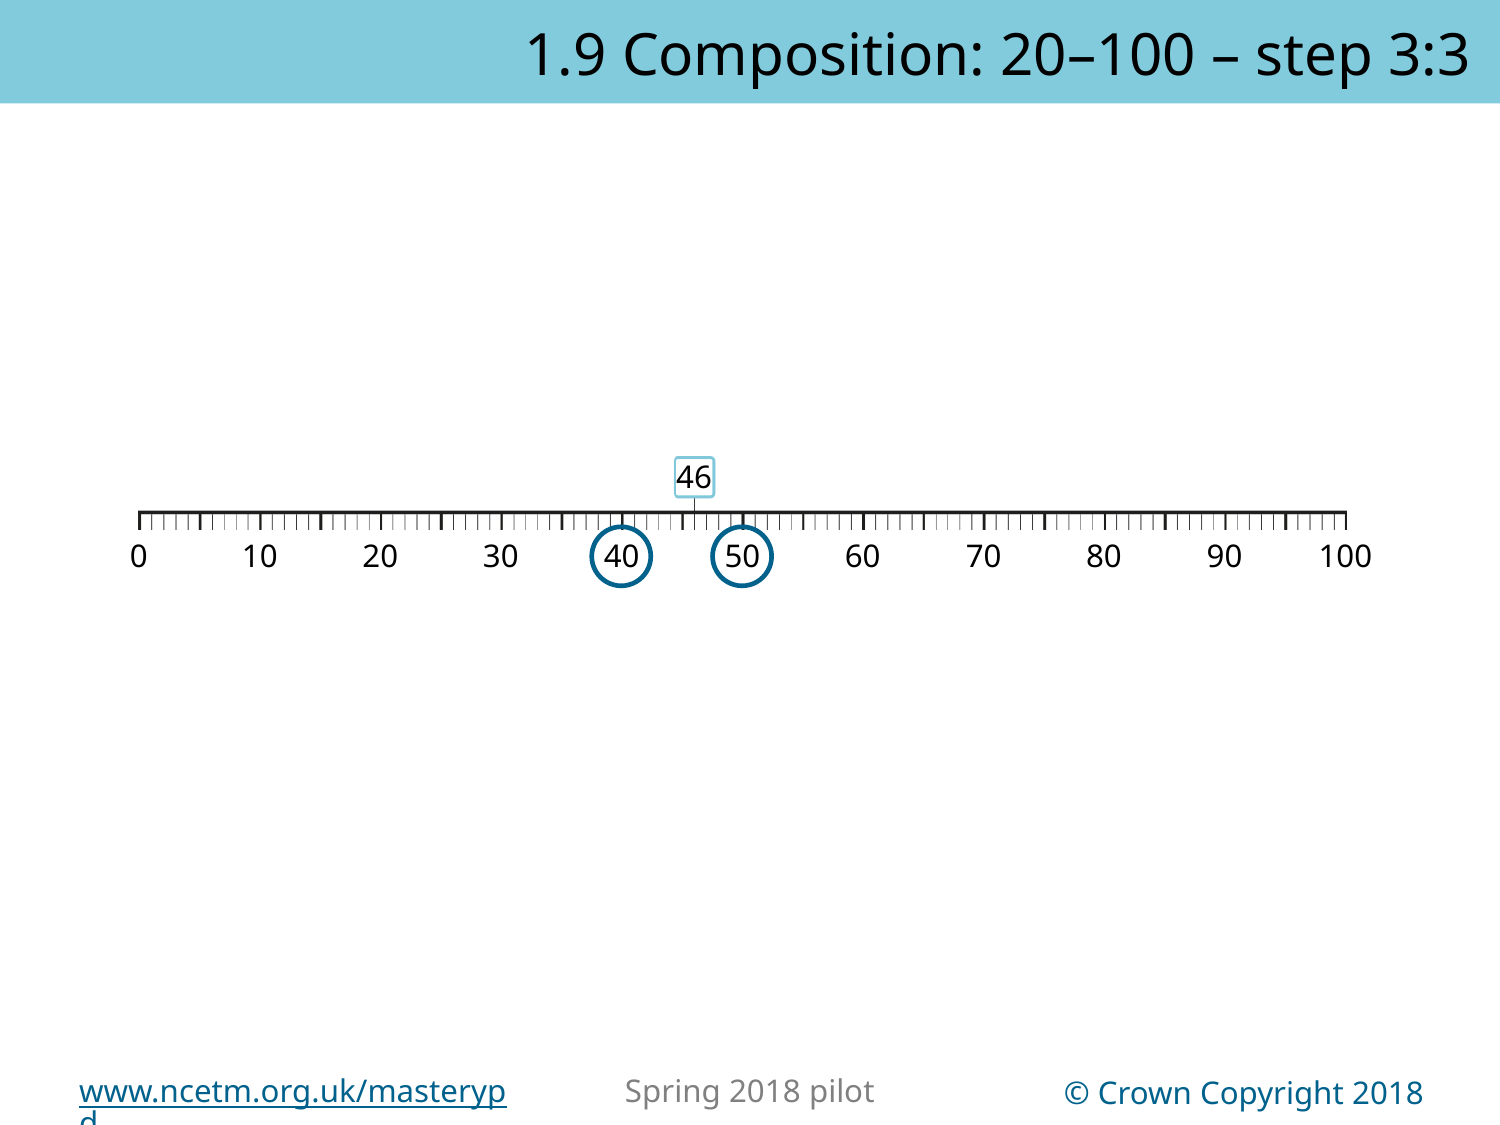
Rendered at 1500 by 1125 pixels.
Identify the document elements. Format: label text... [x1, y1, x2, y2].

text_box 20 [347, 538, 414, 582]
text_box 40 [638, 538, 655, 582]
text_box 10 [226, 538, 293, 582]
text_box [712, 538, 772, 586]
text_box 50 [709, 538, 726, 582]
text_box 90 [1191, 538, 1258, 582]
text_box 80 [1070, 538, 1137, 582]
text_box 0 [114, 528, 163, 582]
text_box 70 [950, 538, 1017, 582]
text_box 100 [1303, 528, 1388, 582]
text_box 30 [468, 538, 534, 582]
text_box [591, 538, 651, 586]
picture [138, 455, 1348, 530]
text_box 60 [829, 538, 896, 582]
text_box 46 [661, 450, 728, 454]
text_box 40 [588, 538, 605, 582]
list 1.9 Composition: 20–100 – step 3:3 [0, 0, 1500, 104]
text_box 50 [759, 538, 776, 582]
